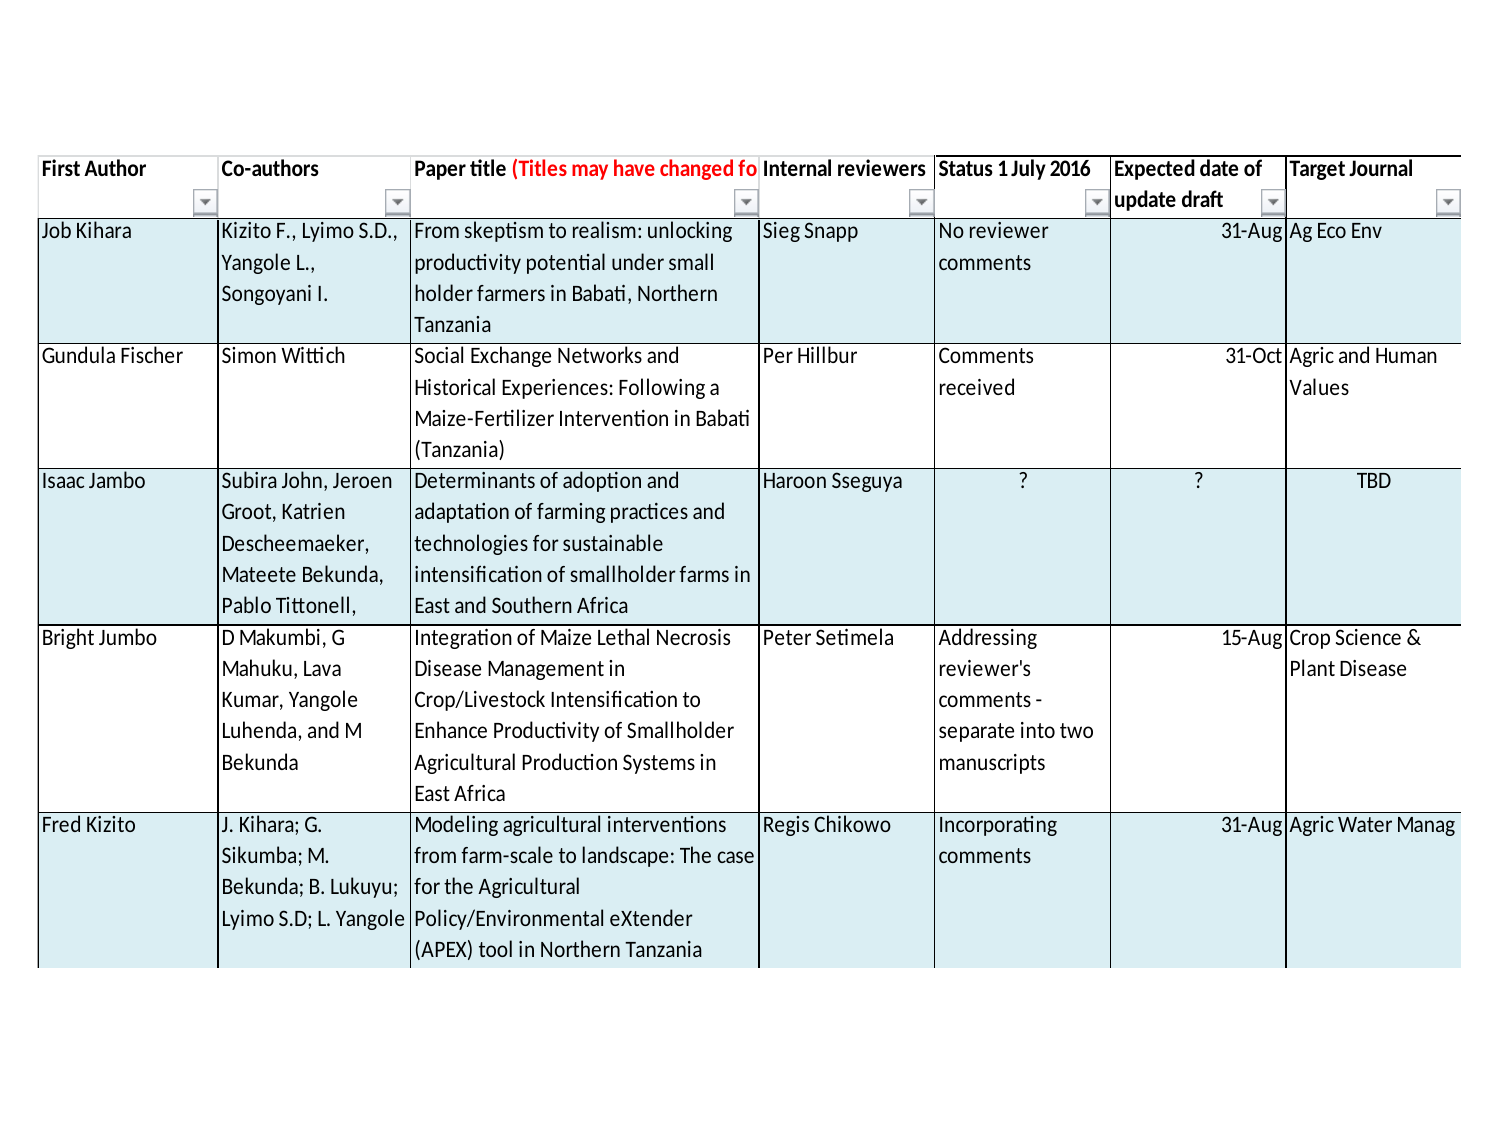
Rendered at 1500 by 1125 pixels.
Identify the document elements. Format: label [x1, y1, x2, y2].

picture [37, 155, 1463, 970]
